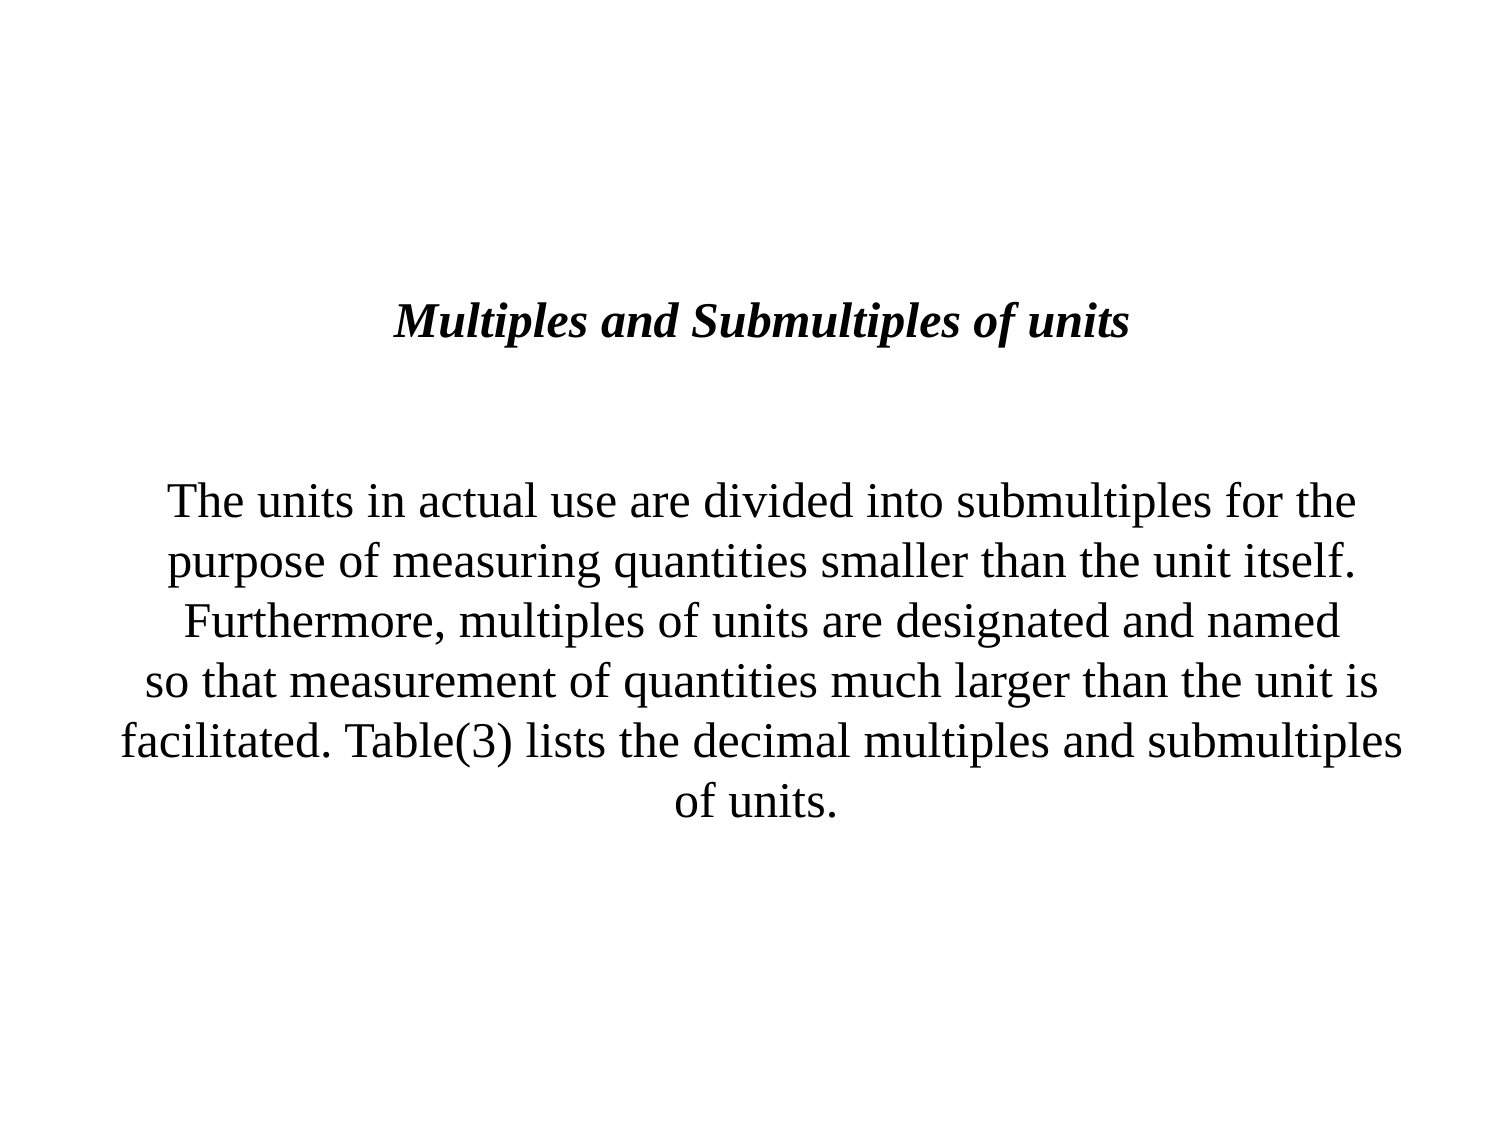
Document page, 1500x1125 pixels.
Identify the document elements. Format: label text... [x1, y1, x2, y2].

title Multiples and Submultiples of units The units in actual use are divided into submultiples for the purpose of measuring quantities smaller than the unit itself. Furthermore, multiples of units are designated and named so that measurement of quantities much larger than the unit is facilitated. Table(3) lists the decimal multiples and submultiples of units. [87, 500, 1438, 675]
